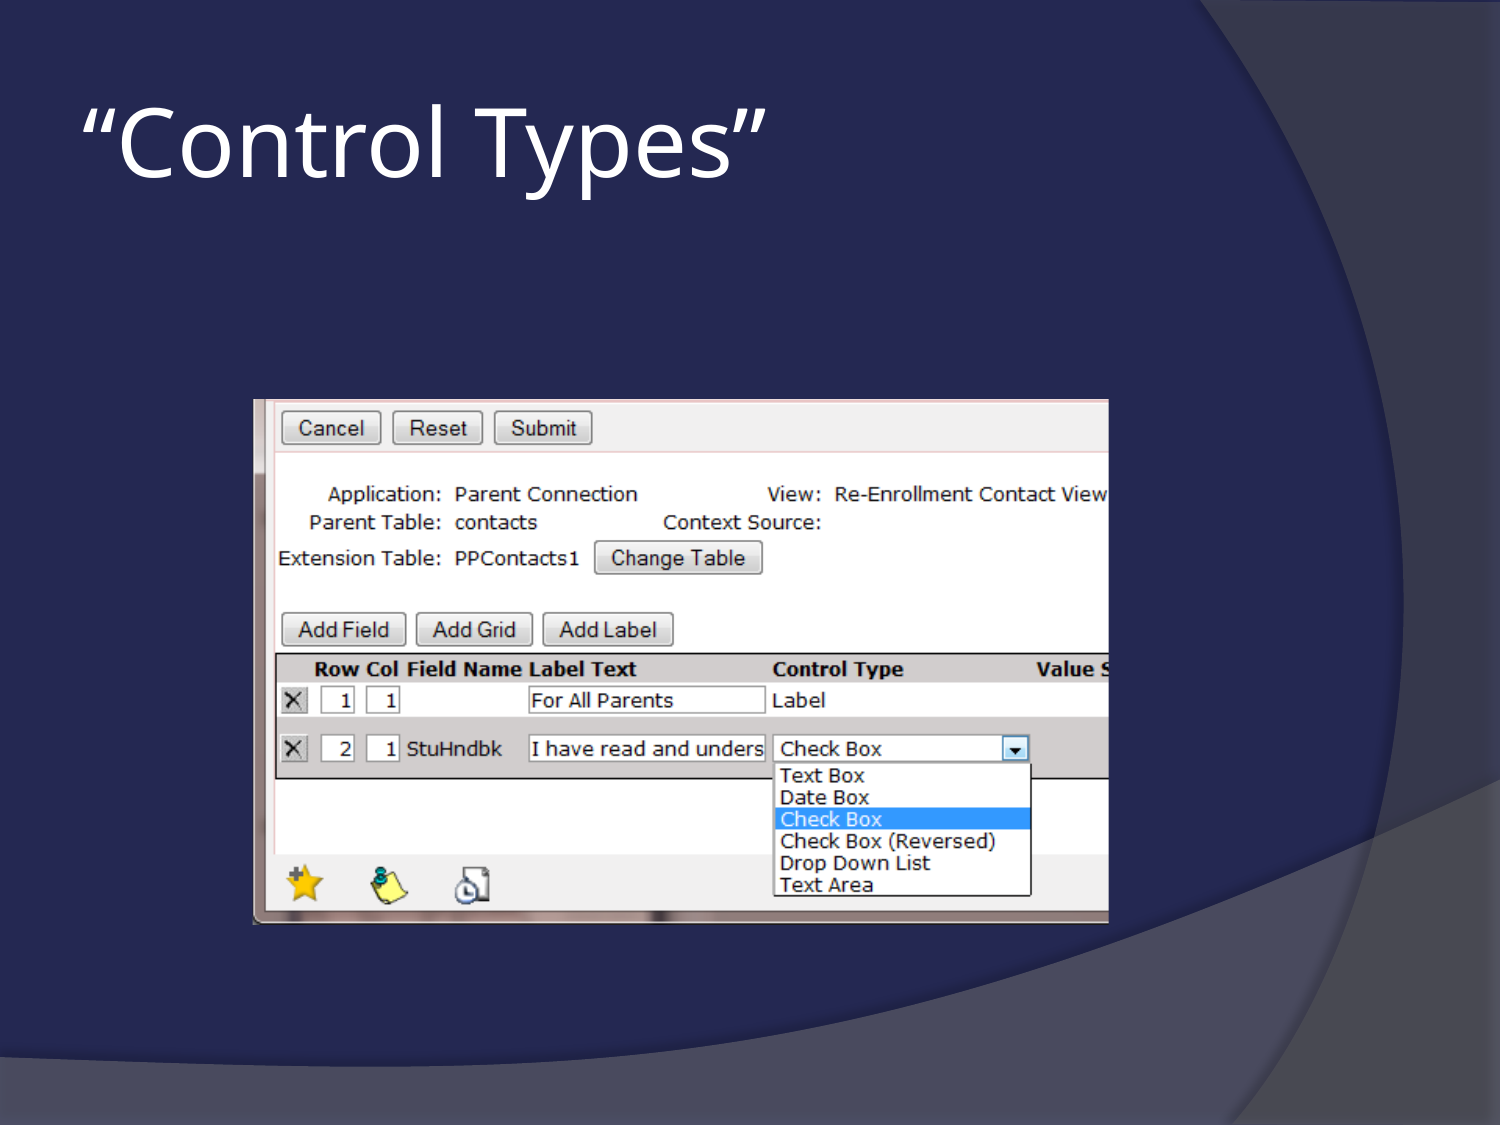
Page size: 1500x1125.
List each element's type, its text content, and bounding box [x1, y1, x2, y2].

title “Control Types” [75, 45, 1300, 233]
picture [252, 399, 1109, 926]
